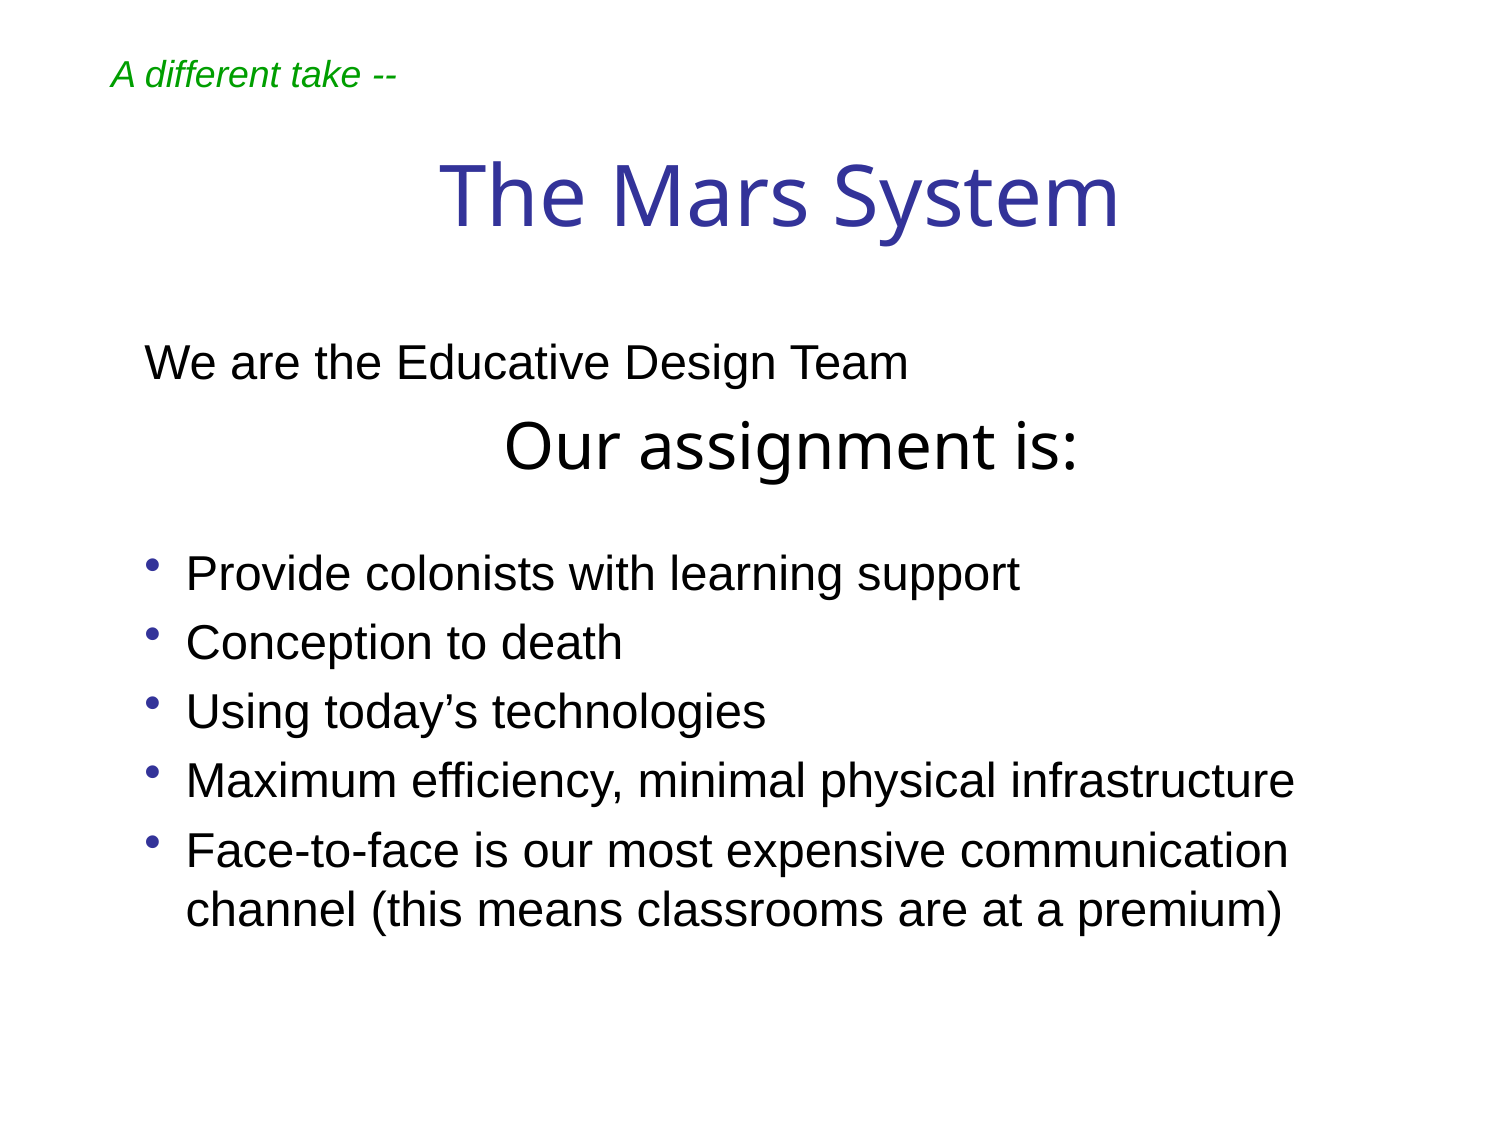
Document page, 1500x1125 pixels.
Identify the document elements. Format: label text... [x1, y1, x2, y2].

title The Mars System [296, 123, 1266, 260]
text_box A different take -- [103, 42, 422, 102]
list We are the Educative Design Team Our assignment is: Provide colonists with learning support Conception to death Using today’s technologies Maximum efficiency, minimal physical infrastructure Face-to-face is our most expensive communication channel (this means classrooms are at a premium) [143, 260, 1438, 973]
